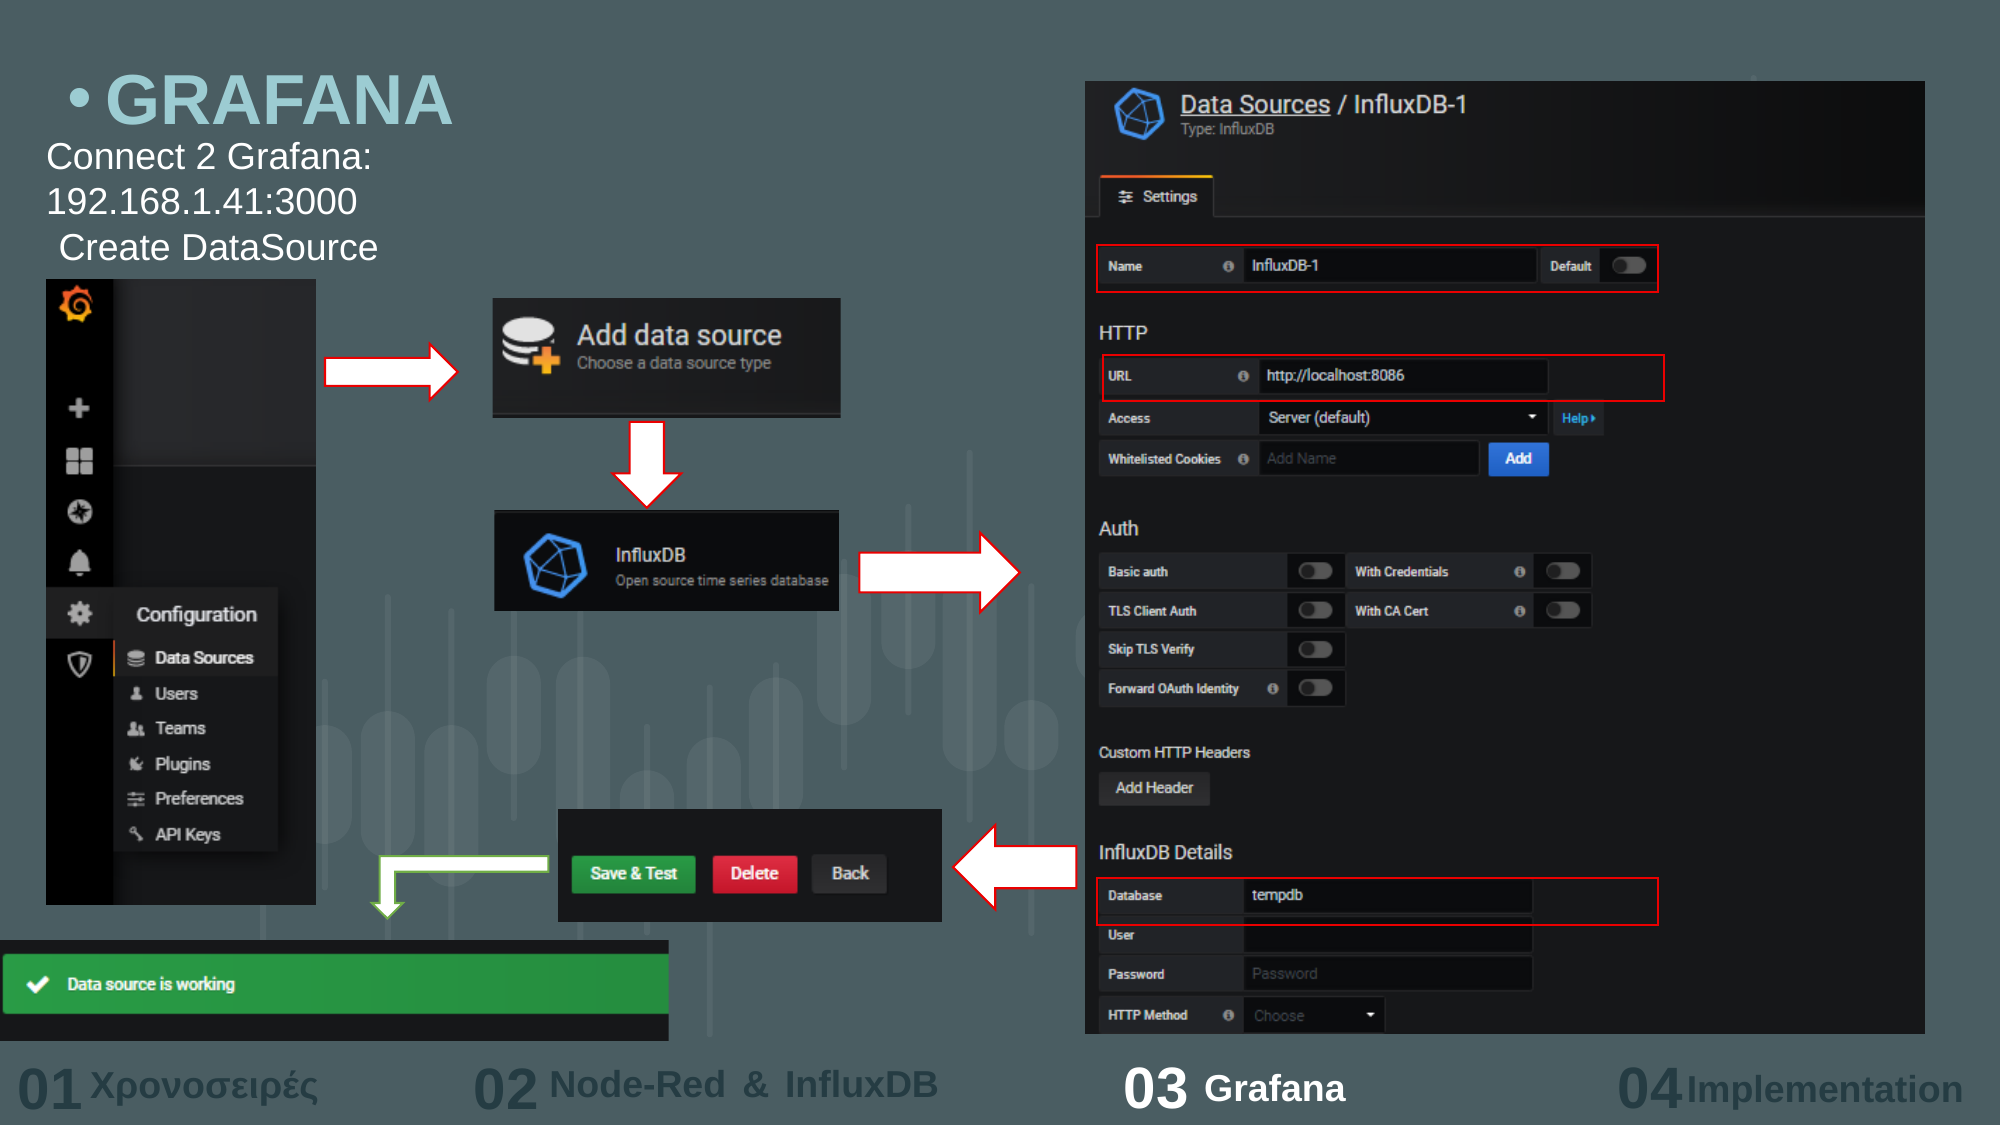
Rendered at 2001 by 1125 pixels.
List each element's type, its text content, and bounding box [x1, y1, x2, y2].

text_box Create DataSource [43, 230, 408, 276]
picture [492, 298, 841, 418]
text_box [0, 1033, 1988, 1125]
picture [558, 809, 942, 922]
text_box [858, 530, 1022, 615]
picture [494, 510, 839, 611]
text_box Connect 2 Grafana: 192.168.1.41:3000 [31, 124, 568, 230]
text_box [323, 341, 460, 403]
picture [46, 279, 316, 905]
text_box GRAFANA [53, 55, 1952, 175]
text_box [609, 420, 684, 510]
picture [0, 940, 669, 1033]
picture [1085, 81, 1925, 1033]
text_box [951, 822, 1078, 912]
text_box [369, 855, 550, 921]
